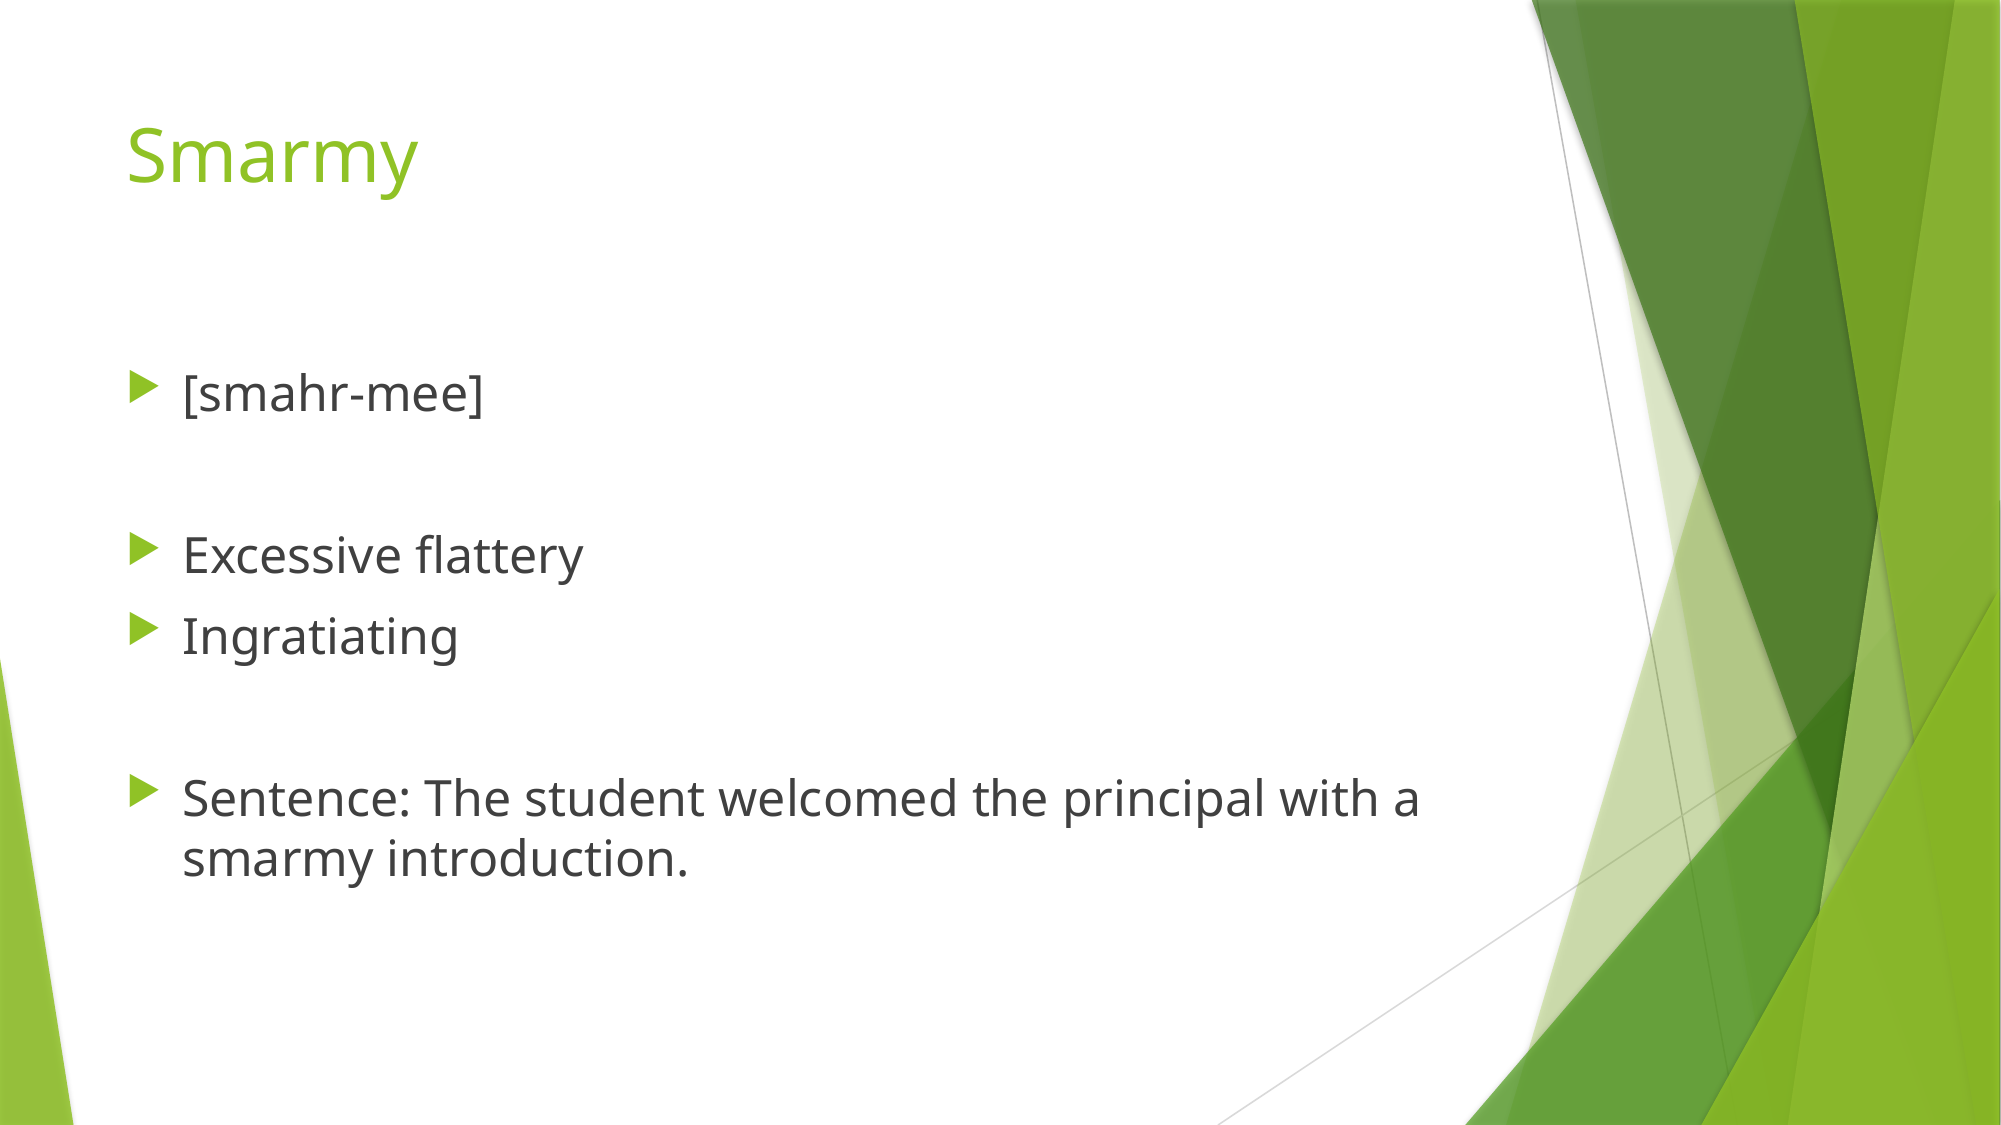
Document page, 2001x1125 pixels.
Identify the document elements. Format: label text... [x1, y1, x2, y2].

list [smahr-mee] Excessive flattery Ingratiating Sentence: The student welcomed the principal with a smarmy introduction. [111, 354, 1522, 992]
title Smarmy [111, 99, 1522, 317]
